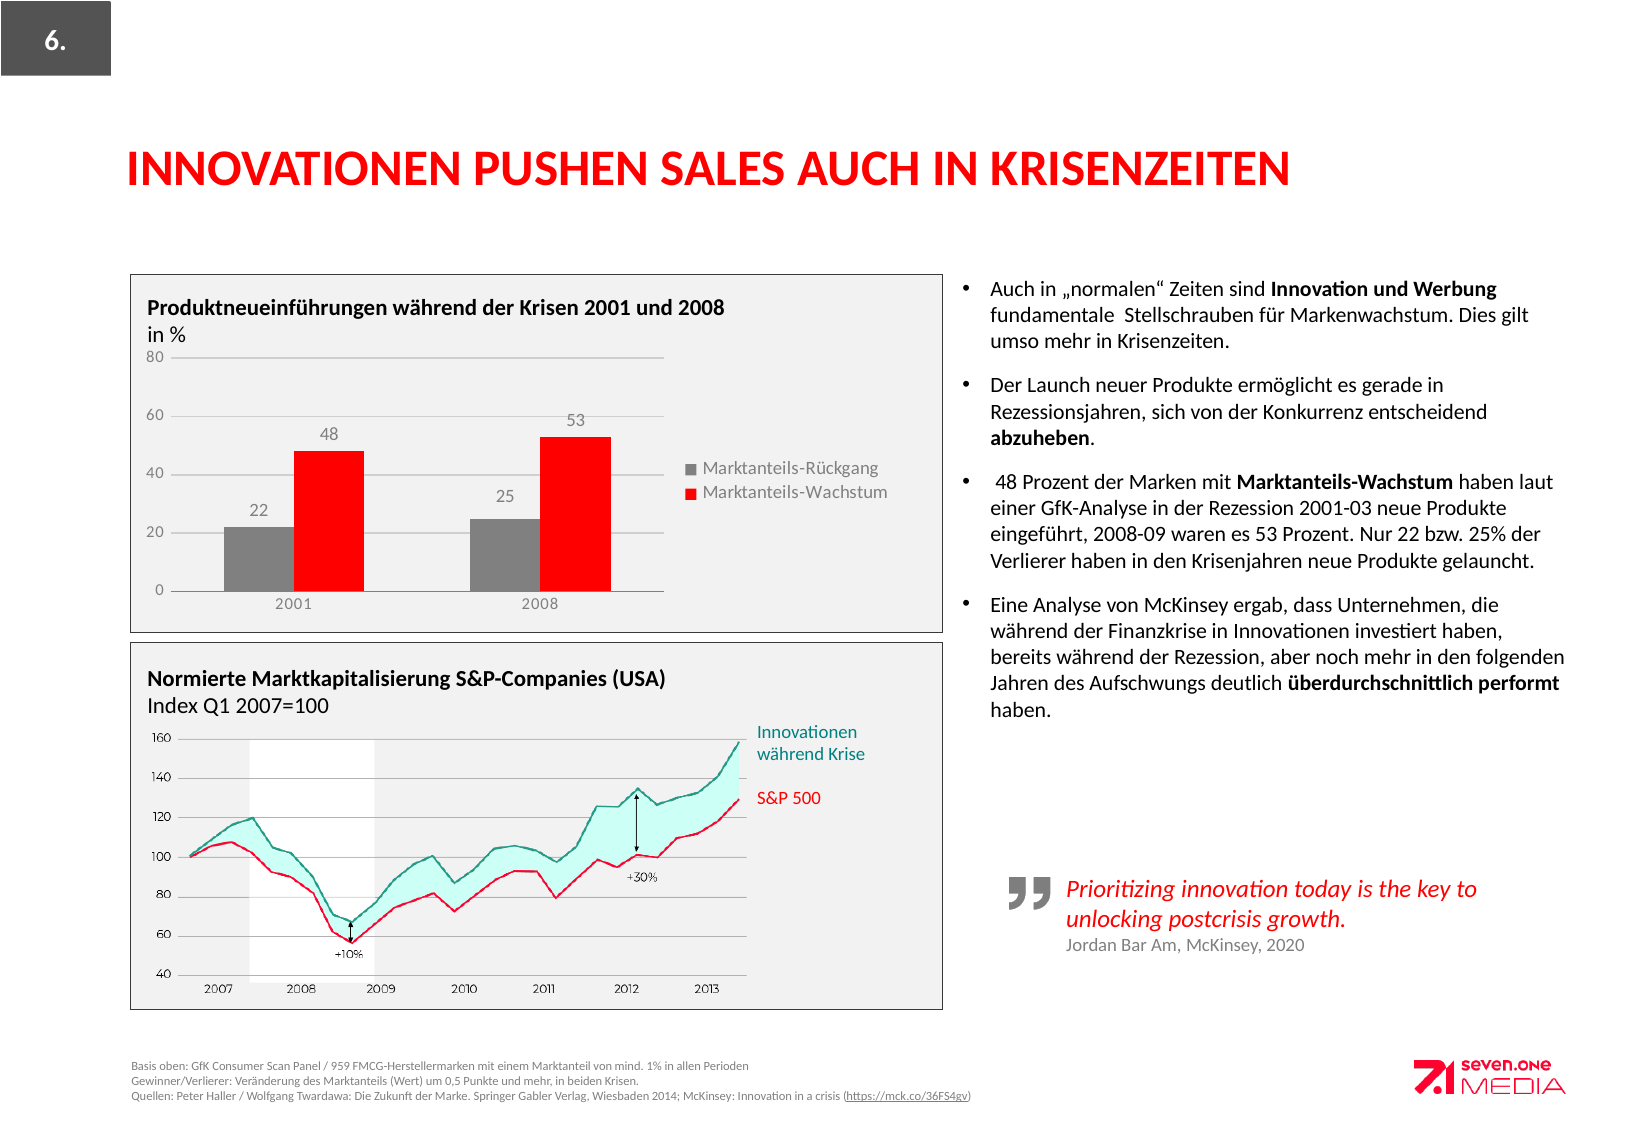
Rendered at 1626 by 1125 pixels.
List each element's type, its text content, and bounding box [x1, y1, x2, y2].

text_box Produktneueinführungen während der Krisen 2001 und 2008 in % [147, 292, 884, 343]
text_box Basis oben: GfK Consumer Scan Panel / 959 FMCG-Herstellermarken mit einem Marktanteil von mind. 1% in allen Perioden Gewinner/Verlierer: Veränderung des Marktanteils (Wert) um 0,5 Punkte und mehr, in beiden Krisen. Quellen: Peter Haller / Wolfgang Twardawa: Die Zukunft der Marke. Springer Gabler Verlag, Wiesbaden 2014; McKinsey: Innovation in a crisis (https://mck.co/36FS4gv) [131, 1058, 1514, 1112]
text_box Prioritizing innovation today is the key to unlocking postcrisis growth. Jordan Bar Am, McKinsey, 2020 [1051, 865, 1575, 963]
picture [990, 853, 1069, 932]
text_box Innovationen während Krise [757, 719, 903, 760]
text_box [129, 641, 944, 1011]
picture [1514, 1060, 1566, 1094]
text_box [129, 274, 944, 633]
picture [144, 726, 747, 1003]
chart [130, 343, 908, 621]
text_box Auch in „normalen“ Zeiten sind Innovation und Werbung fundamentale Stellschrauben für Markenwachstum. Dies gilt umso mehr in Krisenzeiten. Der Launch neuer Produkte ermöglicht es gerade in Rezessionsjahren, sich von der Konkurrenz entscheidend abzuheben. 48 Prozent der Marken mit Marktanteils-Wachstum haben laut einer GfK-Analyse in der Rezession 2001-03 neue Produkte eingeführt, 2008-09 waren es 53 Prozent. Nur 22 bzw. 25% der Verlierer haben in den Krisenjahren neue Produkte gelauncht. Eine Analyse von McKinsey ergab, dass Unternehmen, die während der Finanzkrise in Innovationen investiert haben, bereits während der Rezession, aber noch mehr in den folgenden Jahren des Aufschwungs deutlich überdurchschnittlich performt haben. [962, 274, 1584, 607]
text_box S&P 500 [757, 785, 908, 826]
text_box 6. [0, 0, 114, 78]
title INNOVATIONEN PUSHEN SALES AUCH IN KRISENZEITEN [111, 133, 1601, 204]
text_box Normierte Marktkapitalisierung S&P-Companies (USA) Index Q1 2007=100 [147, 663, 884, 743]
